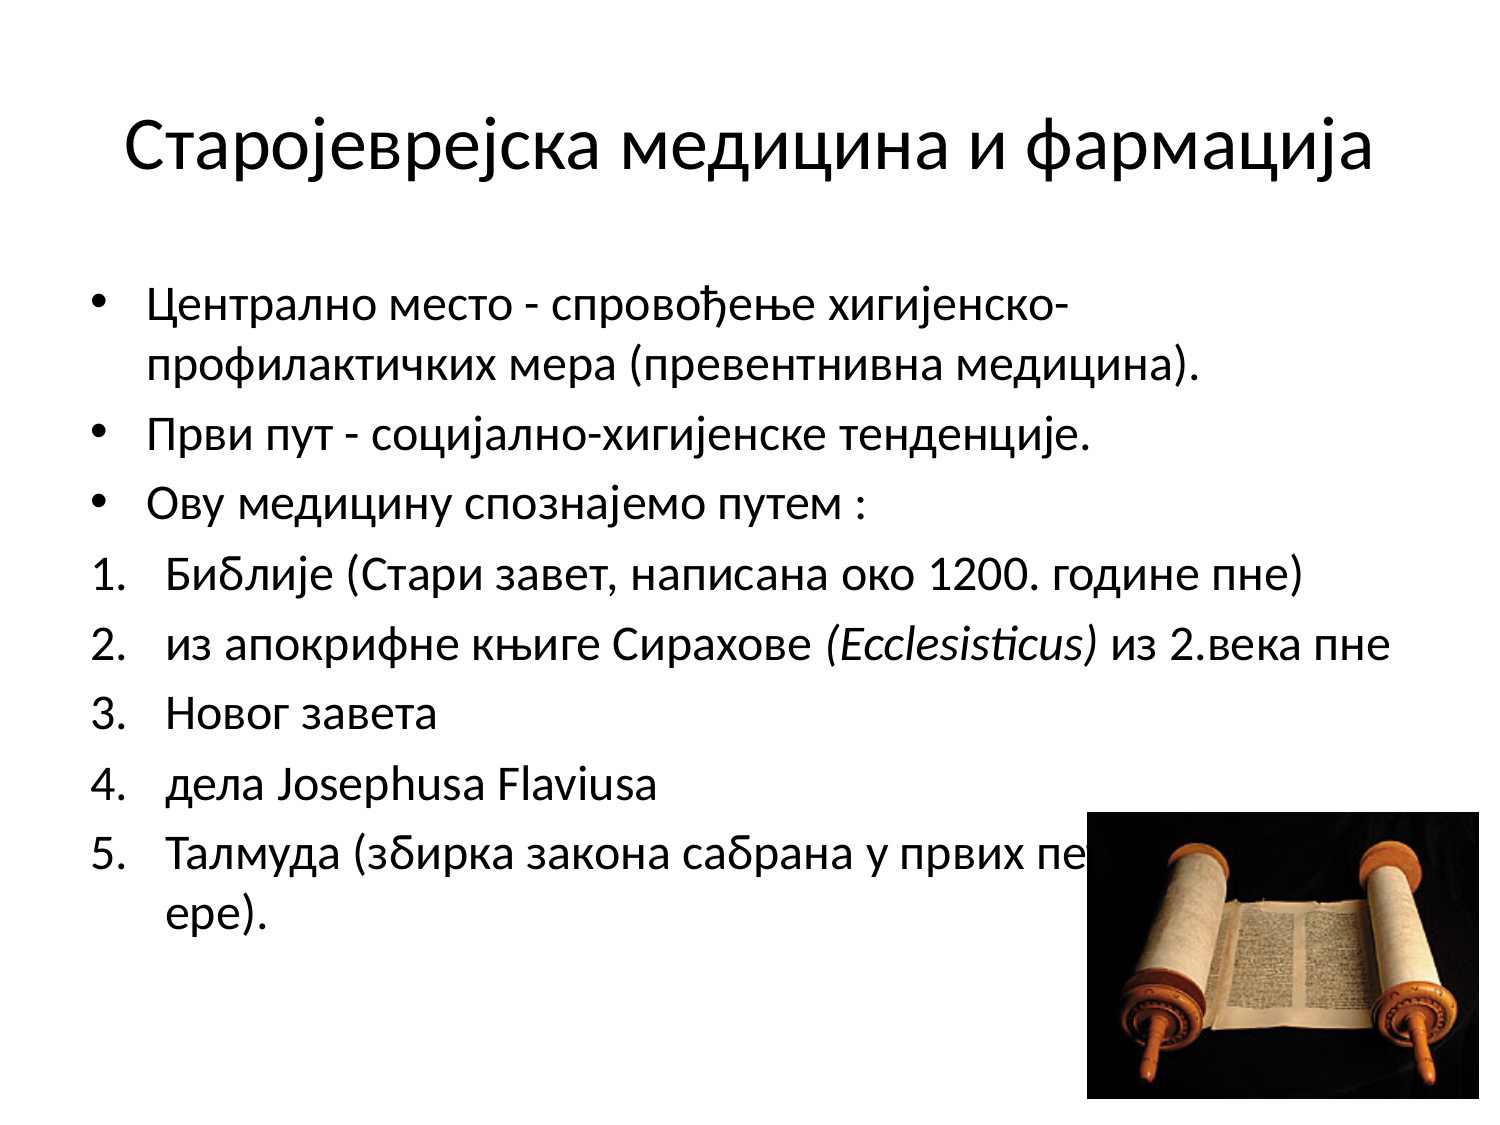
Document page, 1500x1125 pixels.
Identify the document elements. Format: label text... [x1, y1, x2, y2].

list Централно место - спровођење хигијенско-профилактичких мера (превентнивна медицина). Први пут - социјално-хигијенске тенденције. Ову медицину спознајемо путем : Библије (Стари завет, написана око 1200. године пне) из апокрифне књиге Сирахове (Ecclesisticus) из 2.века пне Новог завета дела Josephusa Flaviusa Талмуда (збирка закона сабрана у првих пет векова наше ере). [75, 262, 1425, 1005]
picture [1087, 812, 1479, 1099]
title Старојеврејска медицина и фармација [75, 45, 1425, 233]
